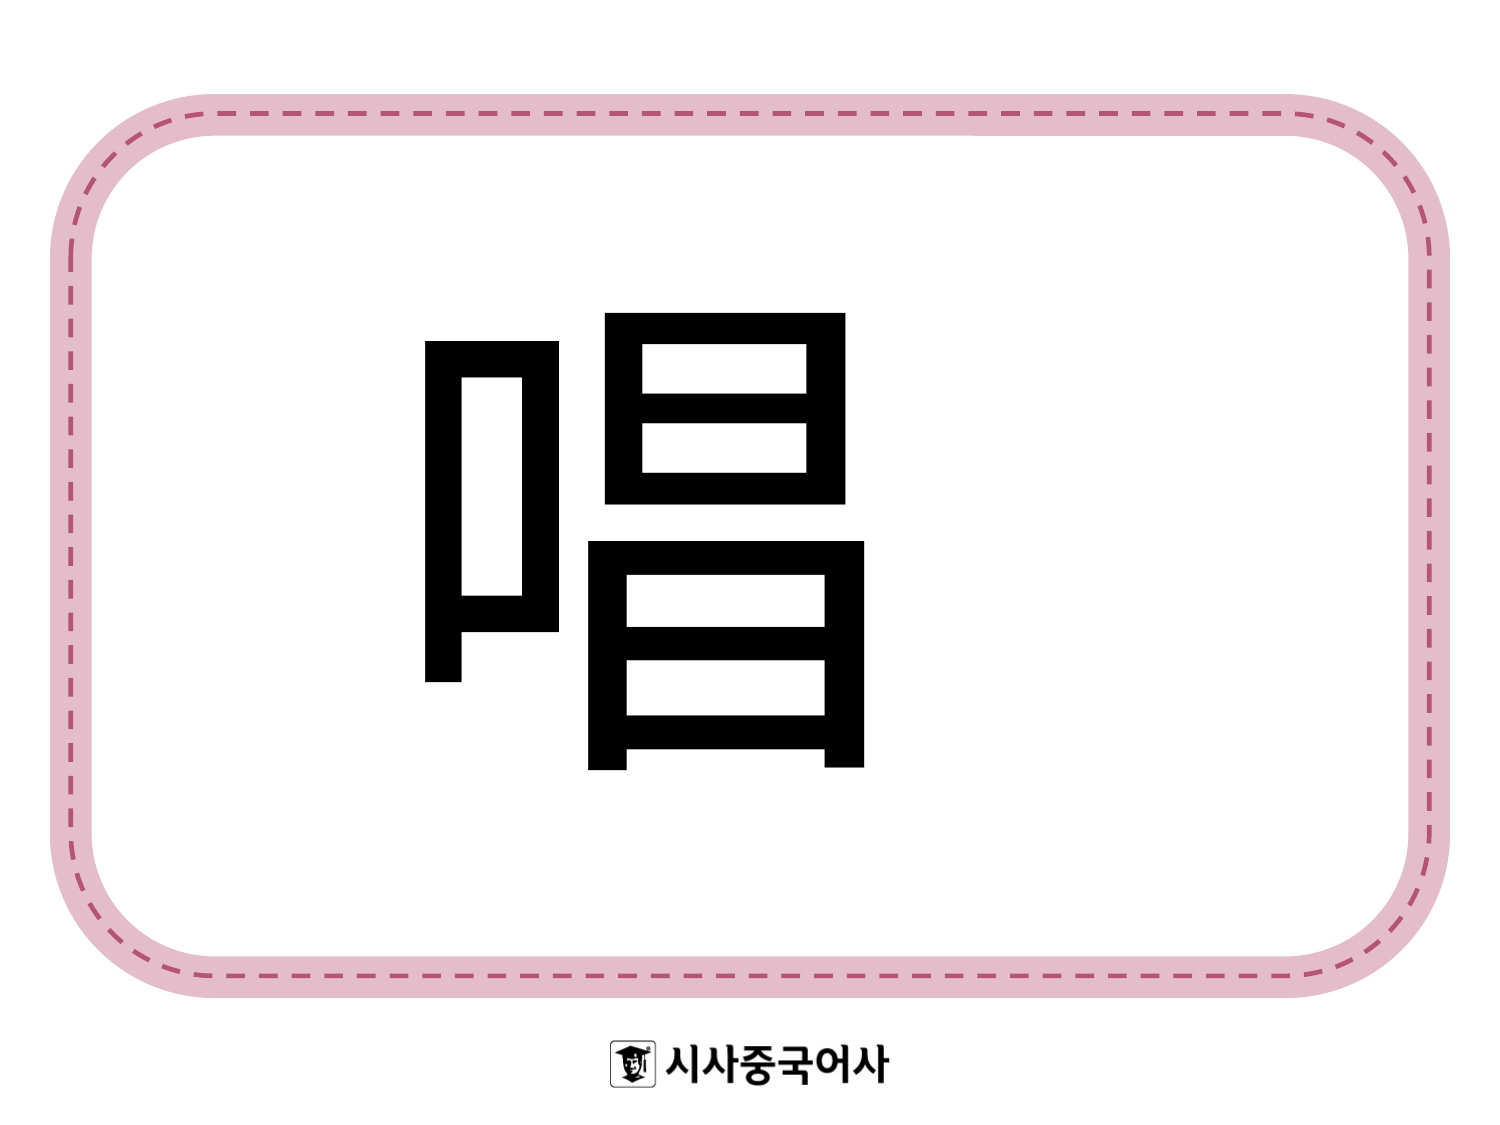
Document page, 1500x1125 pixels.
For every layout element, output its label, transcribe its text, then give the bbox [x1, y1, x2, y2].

text_box 唱 [145, 189, 1354, 853]
picture [602, 1034, 898, 1094]
